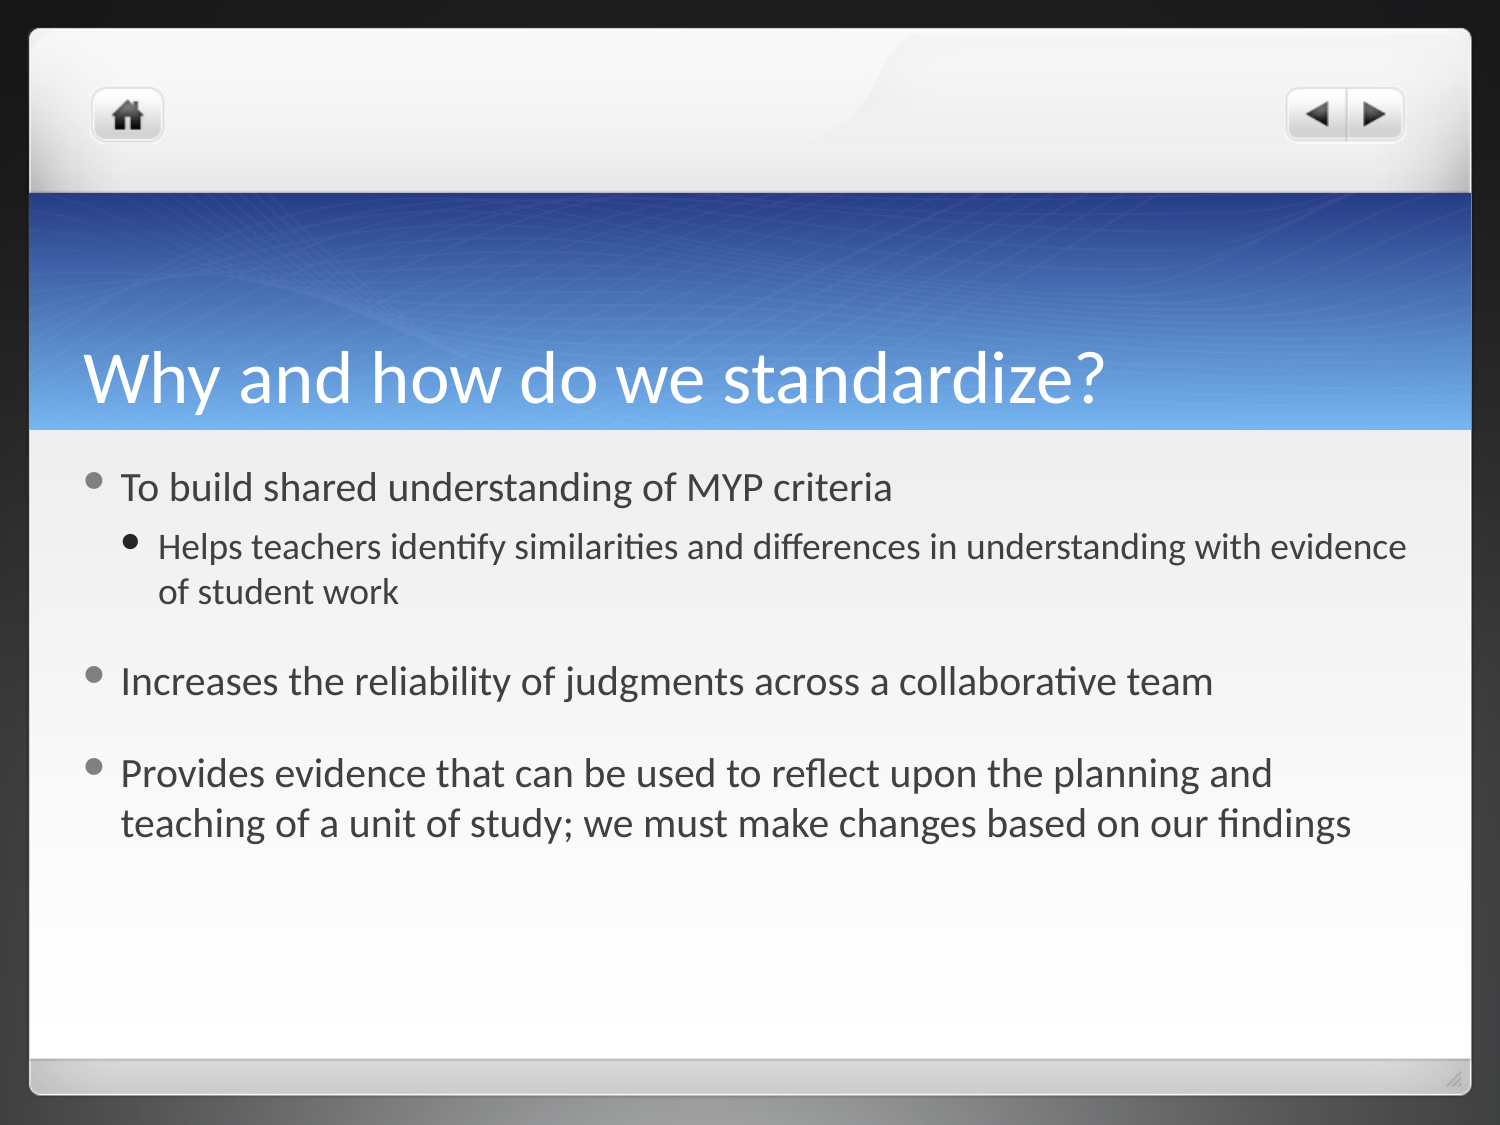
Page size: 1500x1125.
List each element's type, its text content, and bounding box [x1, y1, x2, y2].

list To build shared understanding of MYP criteria Helps teachers identify similarities and differences in understanding with evidence of student work Increases the reliability of judgments across a collaborative team Provides evidence that can be used to reflect upon the planning and teaching of a unit of study; we must make changes based on our findings [68, 452, 1432, 1025]
title Why and how do we standardize? [68, 238, 1432, 427]
picture [0, 0, 1500, 1125]
